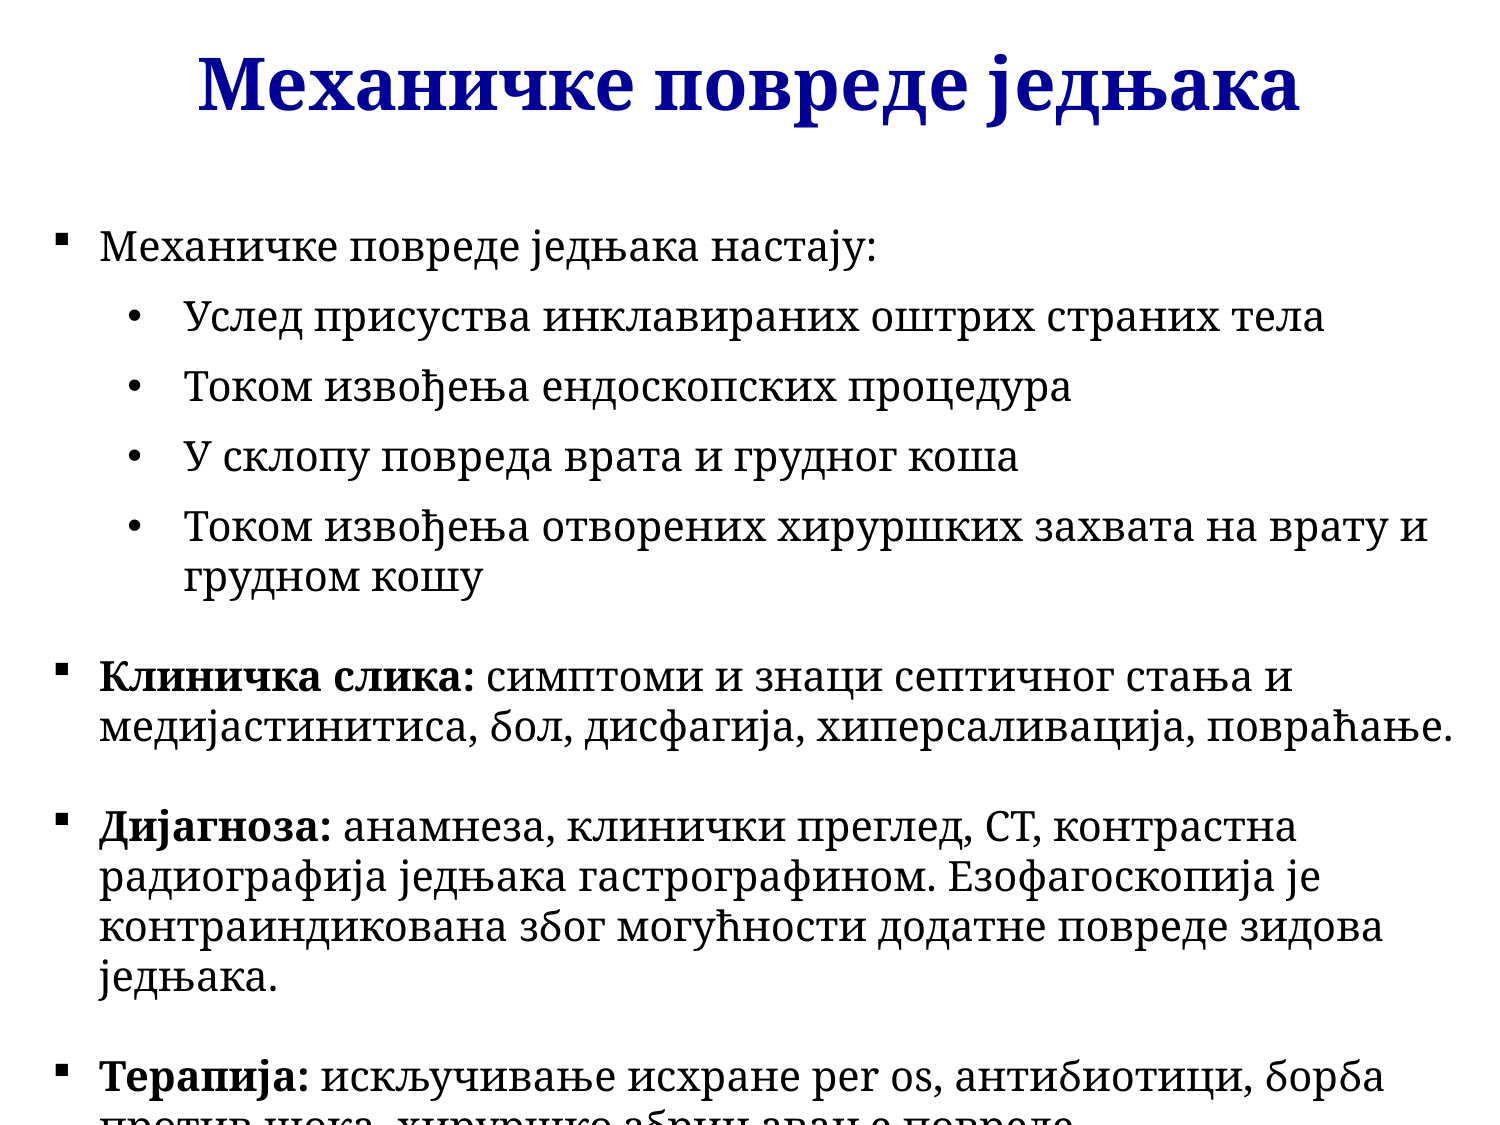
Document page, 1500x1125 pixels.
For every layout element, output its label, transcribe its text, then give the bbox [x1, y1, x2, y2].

text_box Механичке повреде једњака настају: Услед присуства инклавираних оштрих страних тела Током извођења ендоскопских процедура У склопу повреда врата и грудног коша Током извођења отворених хируршких захвата на врату и грудном кошу Клиничка слика: симптоми и знаци септичног стања и медијастинитиса, бол, дисфагија, хиперсаливација, повраћање. Дијагноза: анамнеза, клинички преглед, CT, контрастна радиографија једњака гастрографином. Езофагоскопија је контраиндикована због могућности додатне повреде зидова једњака. Терапија: искључивање исхране per os, антибиотици, борба против шока, хируршко збрињавање повреде. [37, 212, 1488, 1125]
text_box Механичке повреде једњака [0, 12, 1500, 151]
